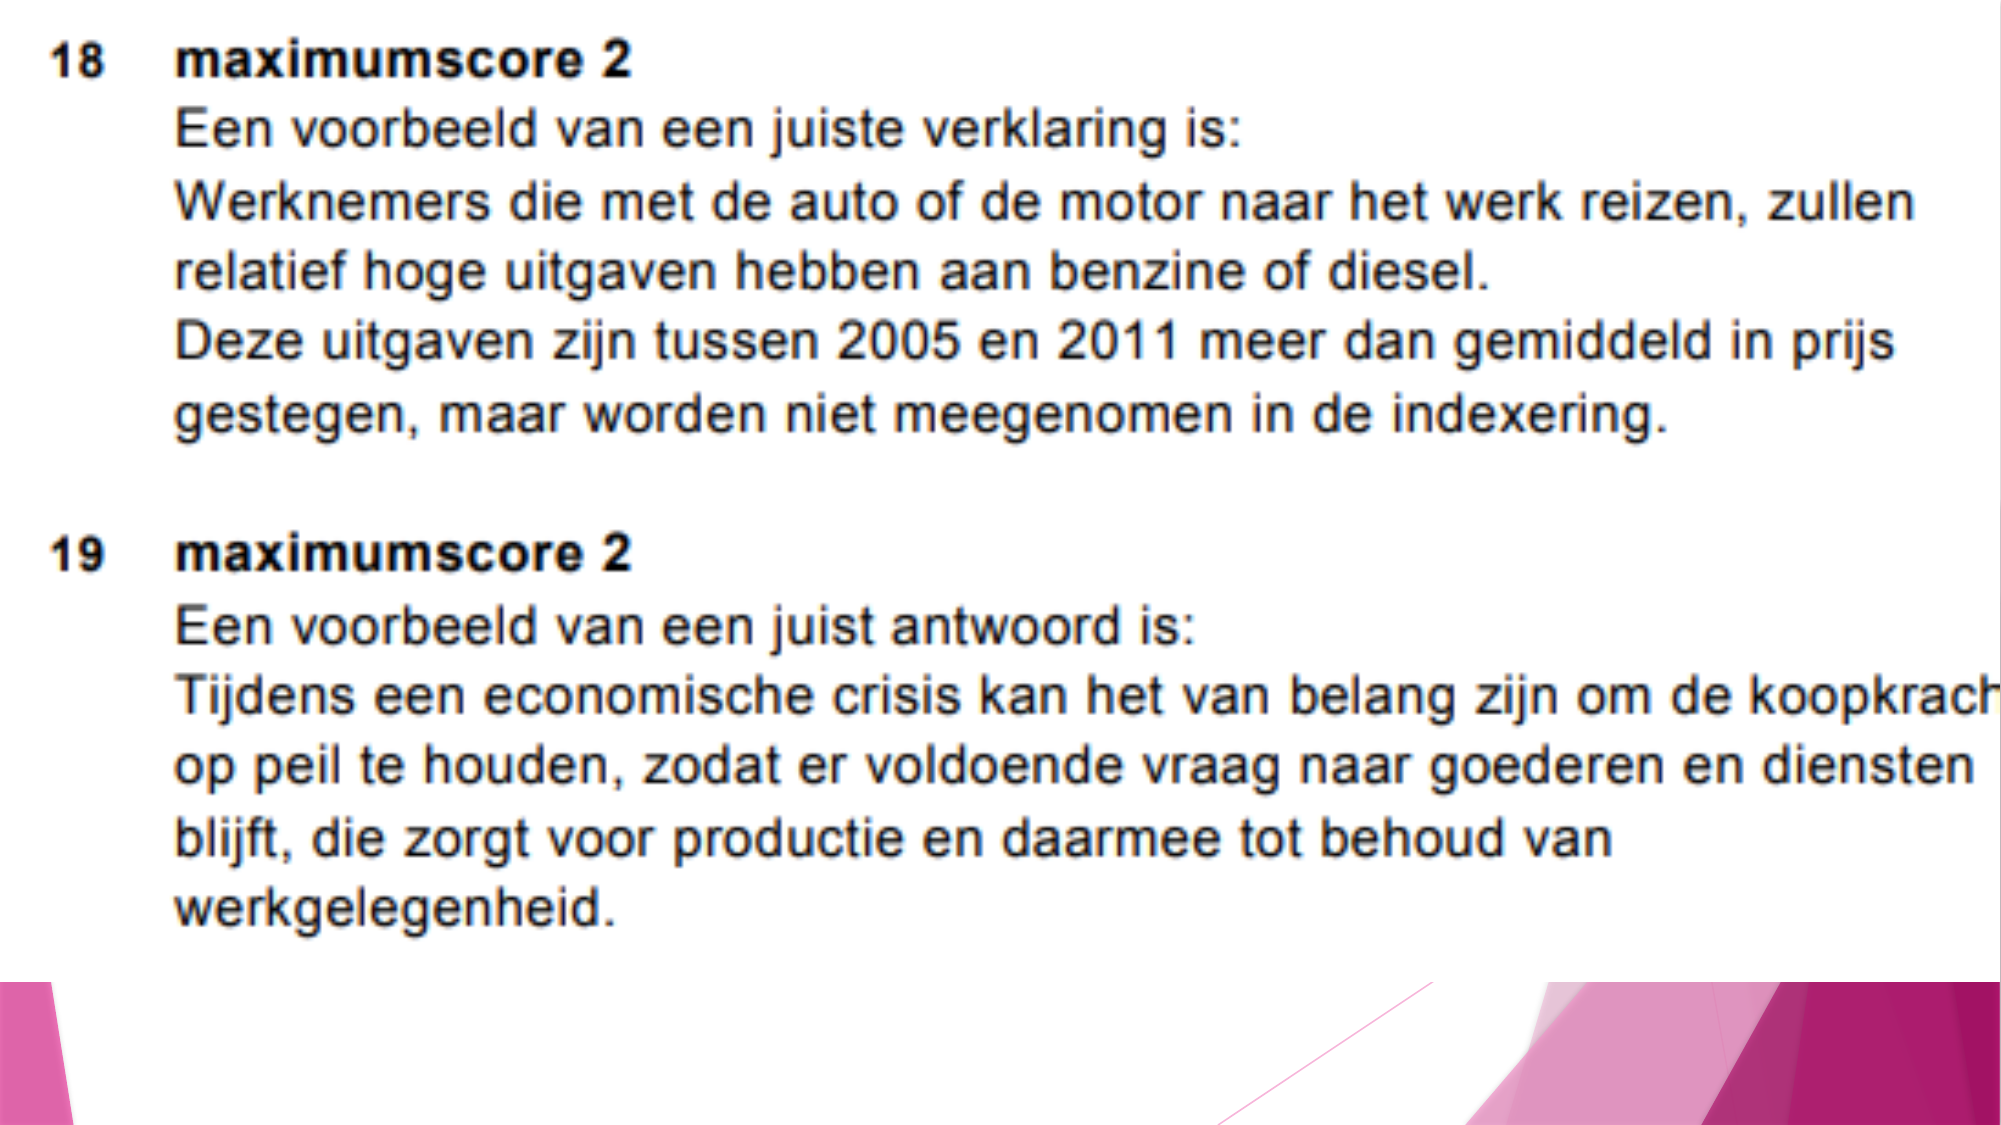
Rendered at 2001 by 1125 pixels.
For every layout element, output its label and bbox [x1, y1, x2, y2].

picture [0, 0, 2000, 983]
